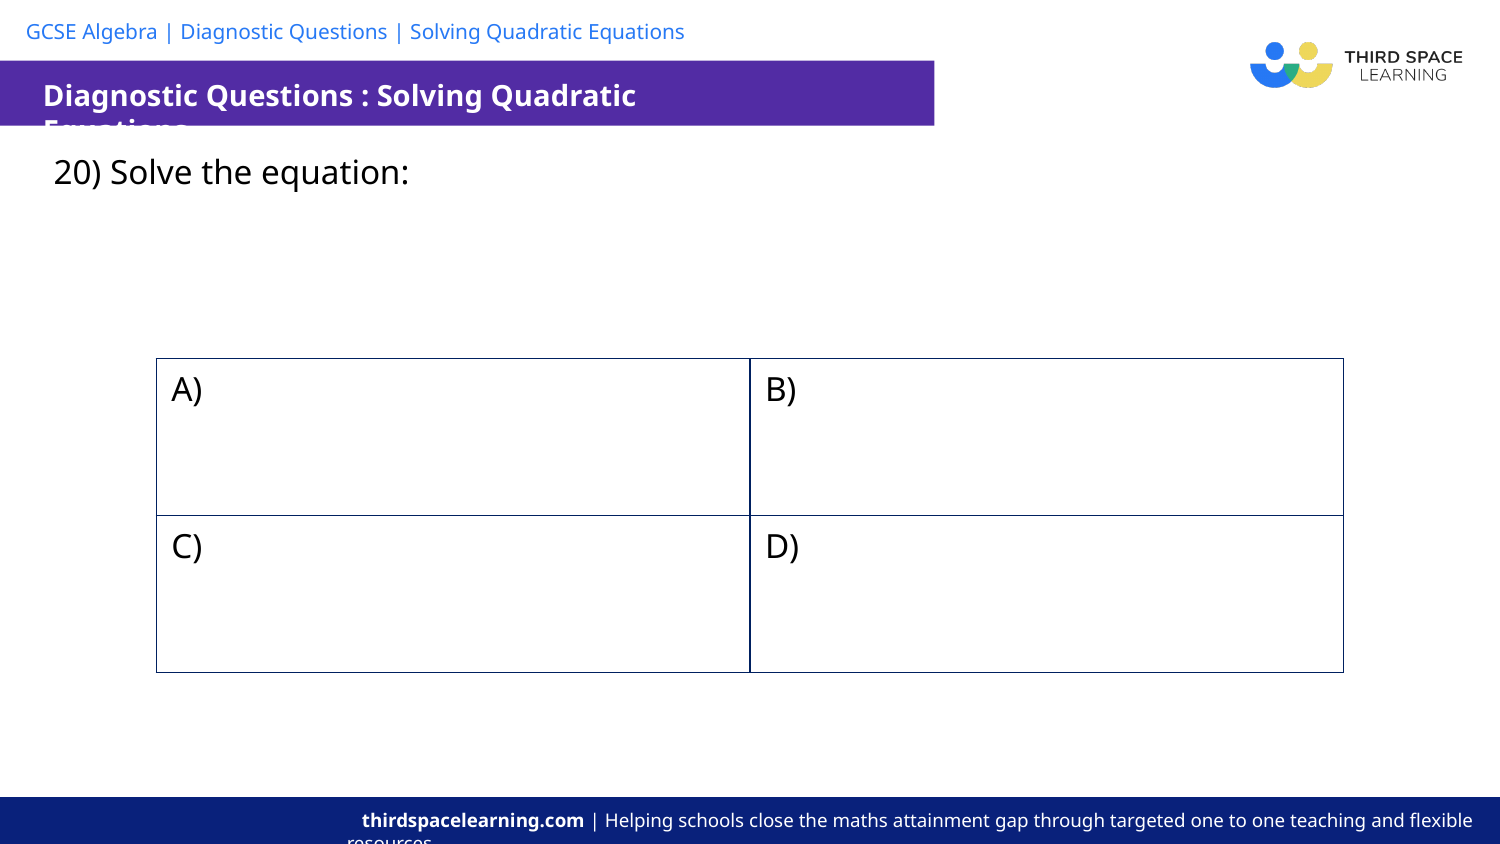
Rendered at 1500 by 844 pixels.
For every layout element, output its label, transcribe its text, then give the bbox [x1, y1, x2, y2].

text_box Diagnostic Questions : Solving Quadratic Equations [27, 61, 778, 141]
picture [1250, 33, 1465, 99]
